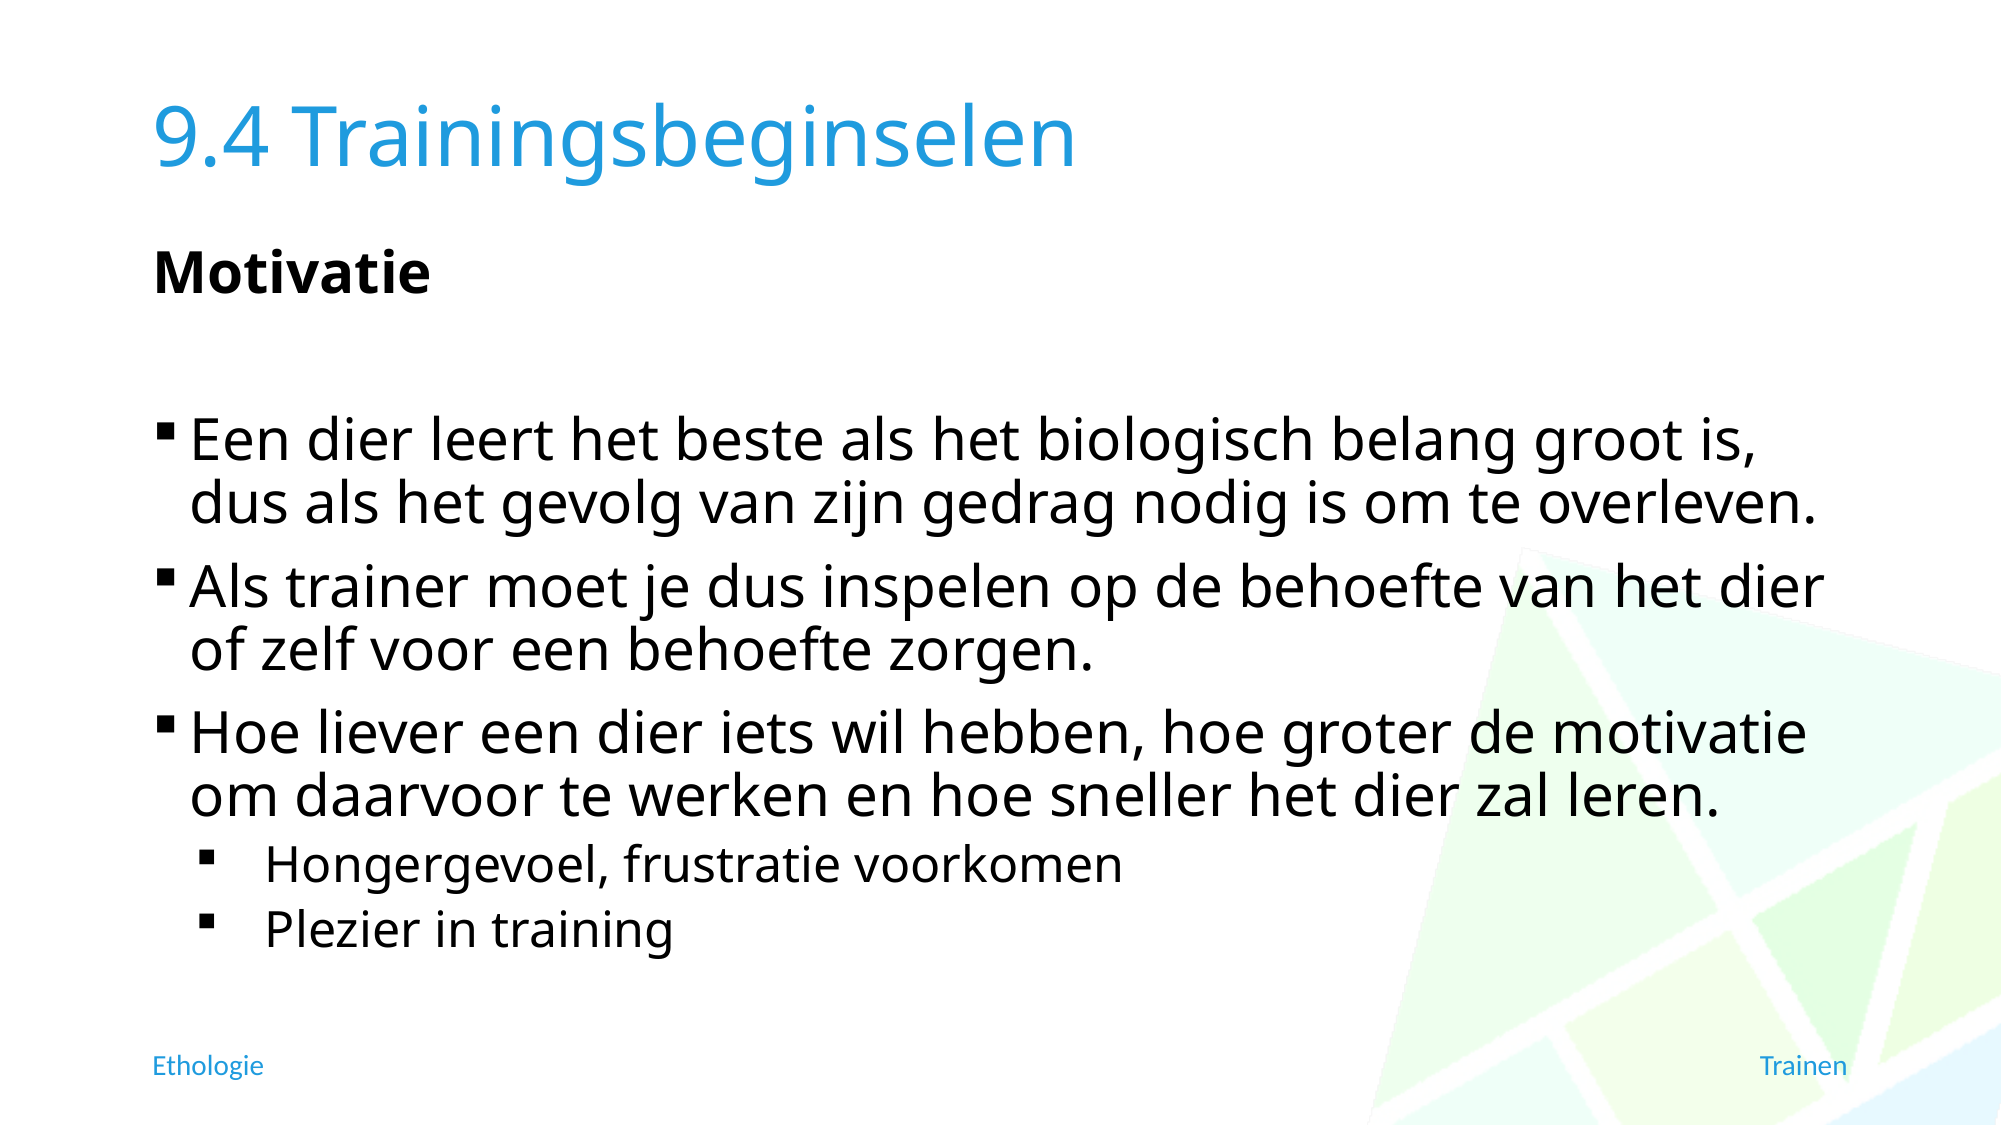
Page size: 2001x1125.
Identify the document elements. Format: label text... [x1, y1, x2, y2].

title 9.4 Trainingsbeginselen [137, 59, 1863, 219]
list Ethologie [137, 1042, 588, 1103]
list Trainen [1412, 1042, 1863, 1103]
list Motivatie Een dier leert het beste als het biologisch belang groot is, dus als het gevolg van zijn gedrag nodig is om te overleven. Als trainer moet je dus inspelen op de behoefte van het dier of zelf voor een behoefte zorgen. Hoe liever een dier iets wil hebben, hoe groter de motivatie om daarvoor te werken en hoe sneller het dier zal leren. Hongergevoel, frustratie voorkomen Plezier in training [137, 235, 1863, 1014]
